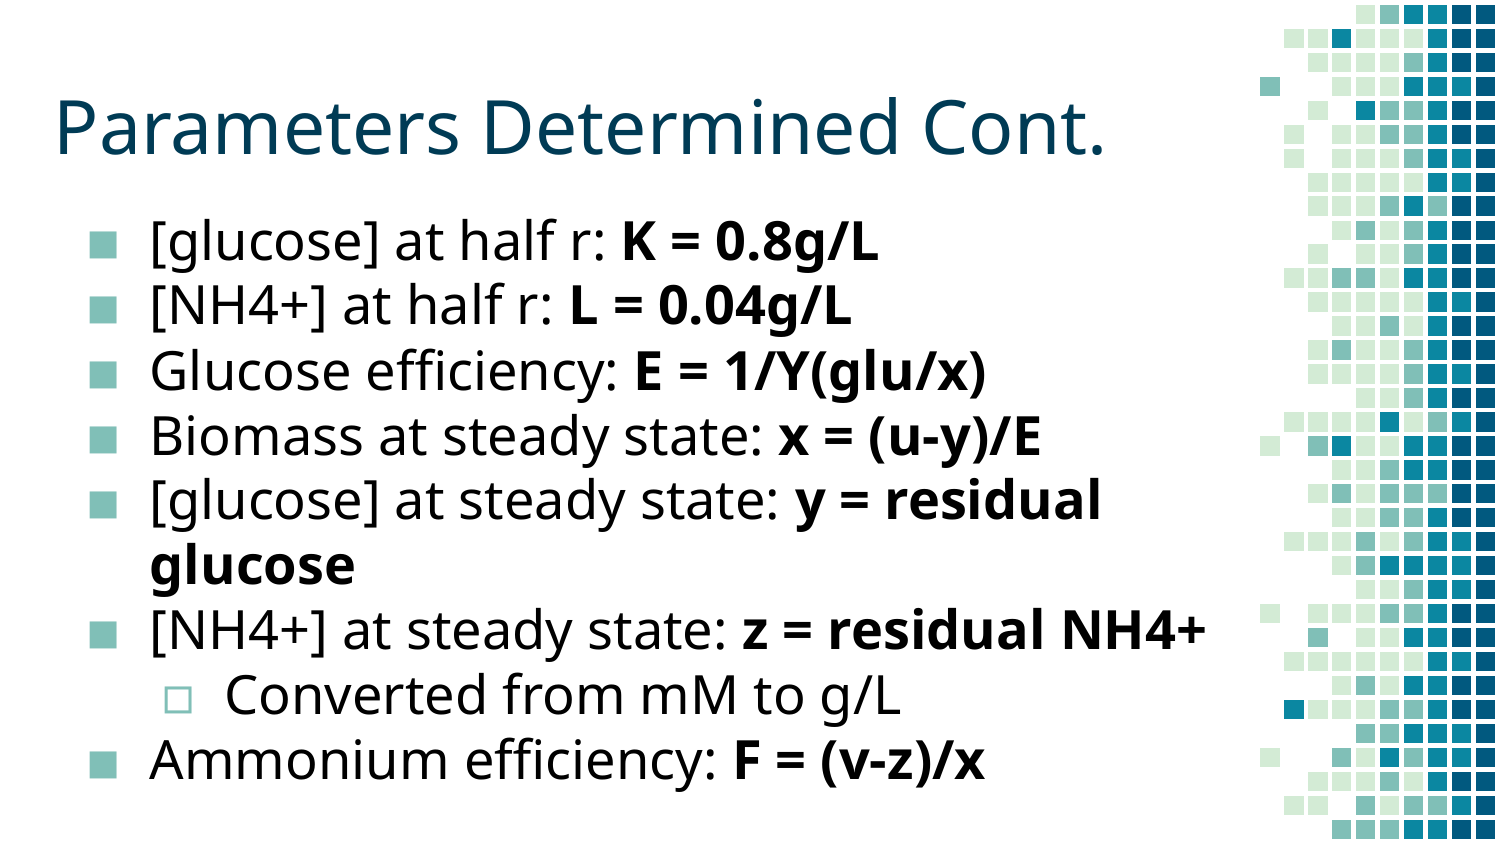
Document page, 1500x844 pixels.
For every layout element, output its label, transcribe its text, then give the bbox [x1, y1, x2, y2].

title Parameters Determined Cont. [38, 43, 1148, 185]
list [glucose] at half r: K = 0.8g/L [NH4+] at half r: L = 0.04g/L Glucose efficiency: E = 1/Y(glu/x) Biomass at steady state: x = (u-y)/E [glucose] at steady state: y = residual glucose [NH4+] at steady state: z = residual NH4+ Converted from mM to g/L Ammonium efficiency: F = (v-z)/x [59, 190, 1233, 775]
